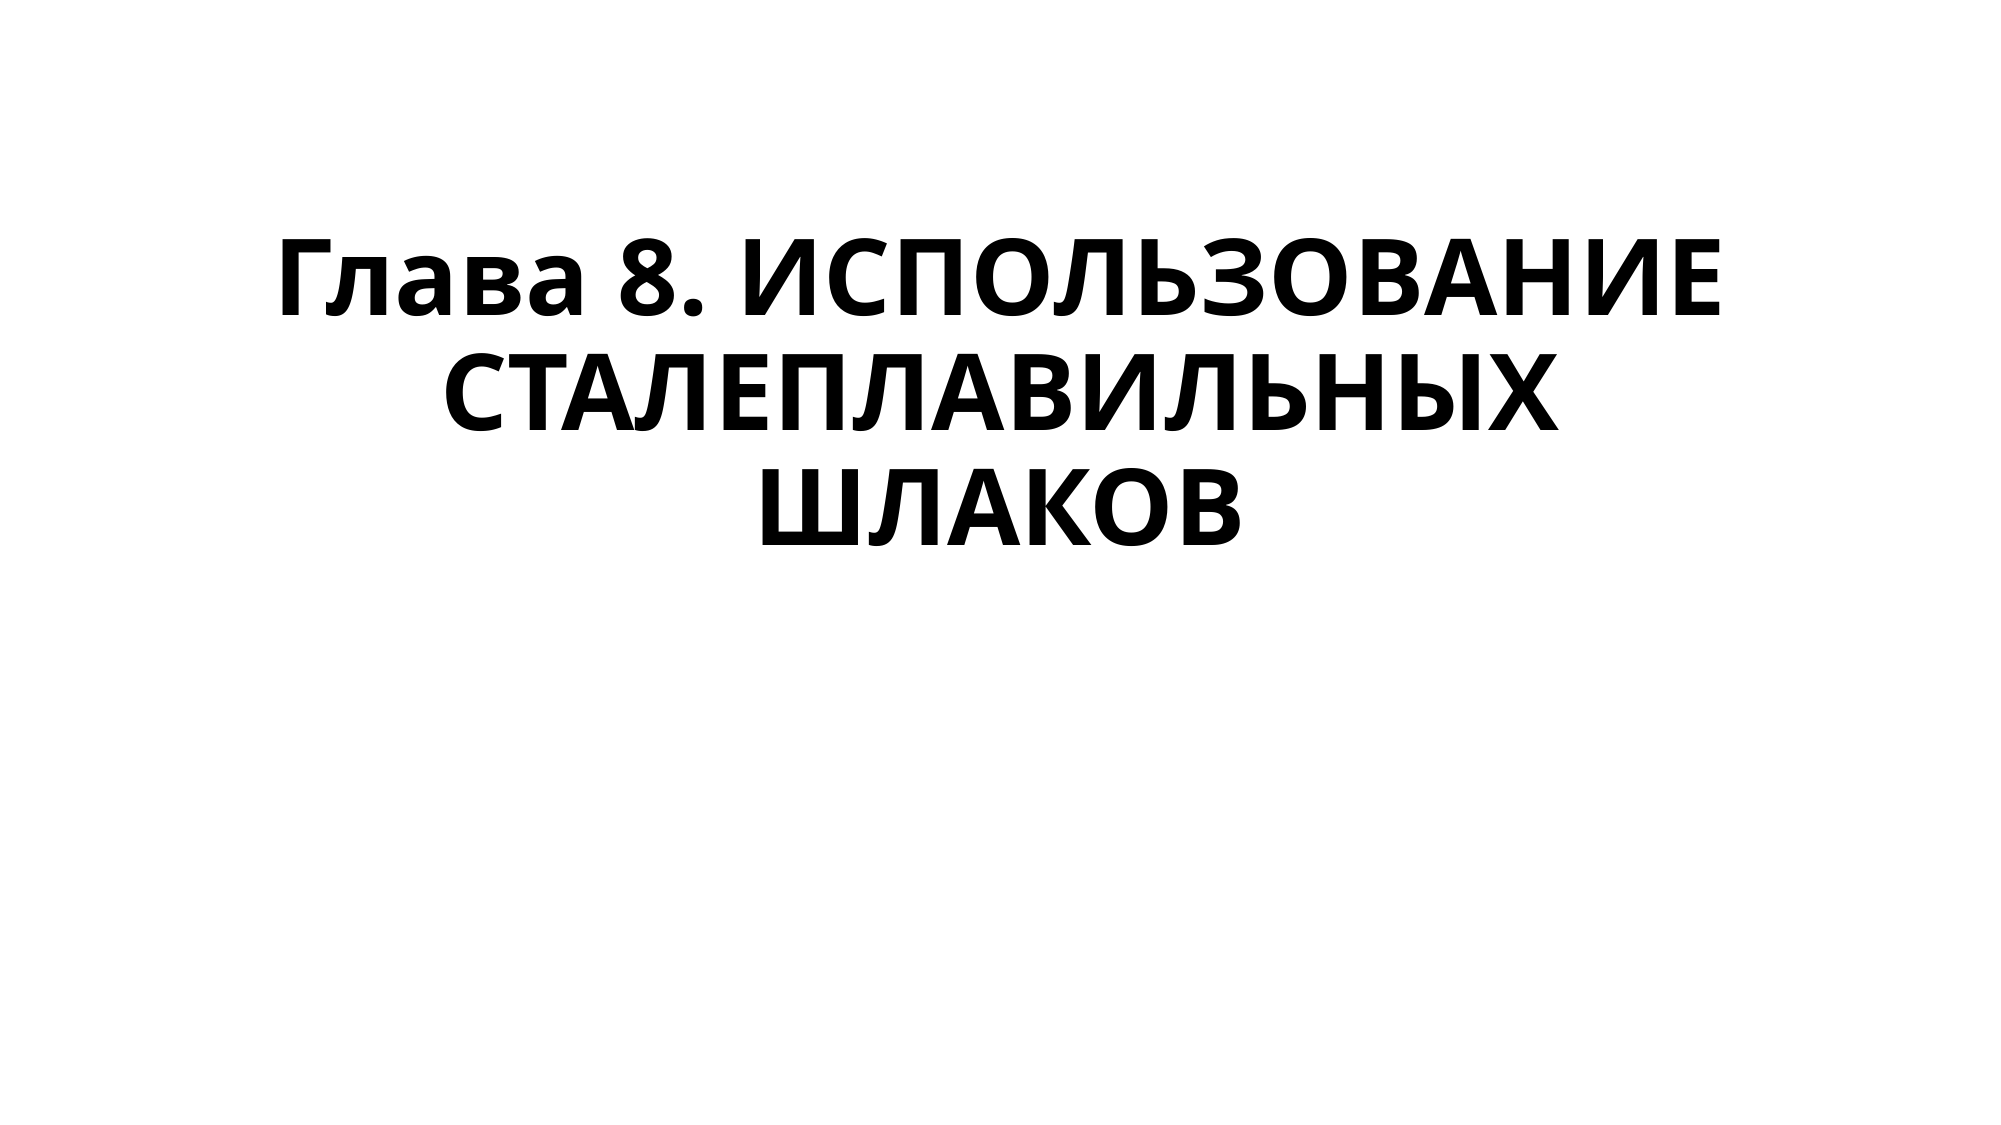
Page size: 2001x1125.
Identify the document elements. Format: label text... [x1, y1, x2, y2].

title Глава 8. ИСПОЛЬЗОВАНИЕ СТАЛЕПЛАВИЛЬНЫХ ШЛАКОВ [249, 184, 1750, 576]
